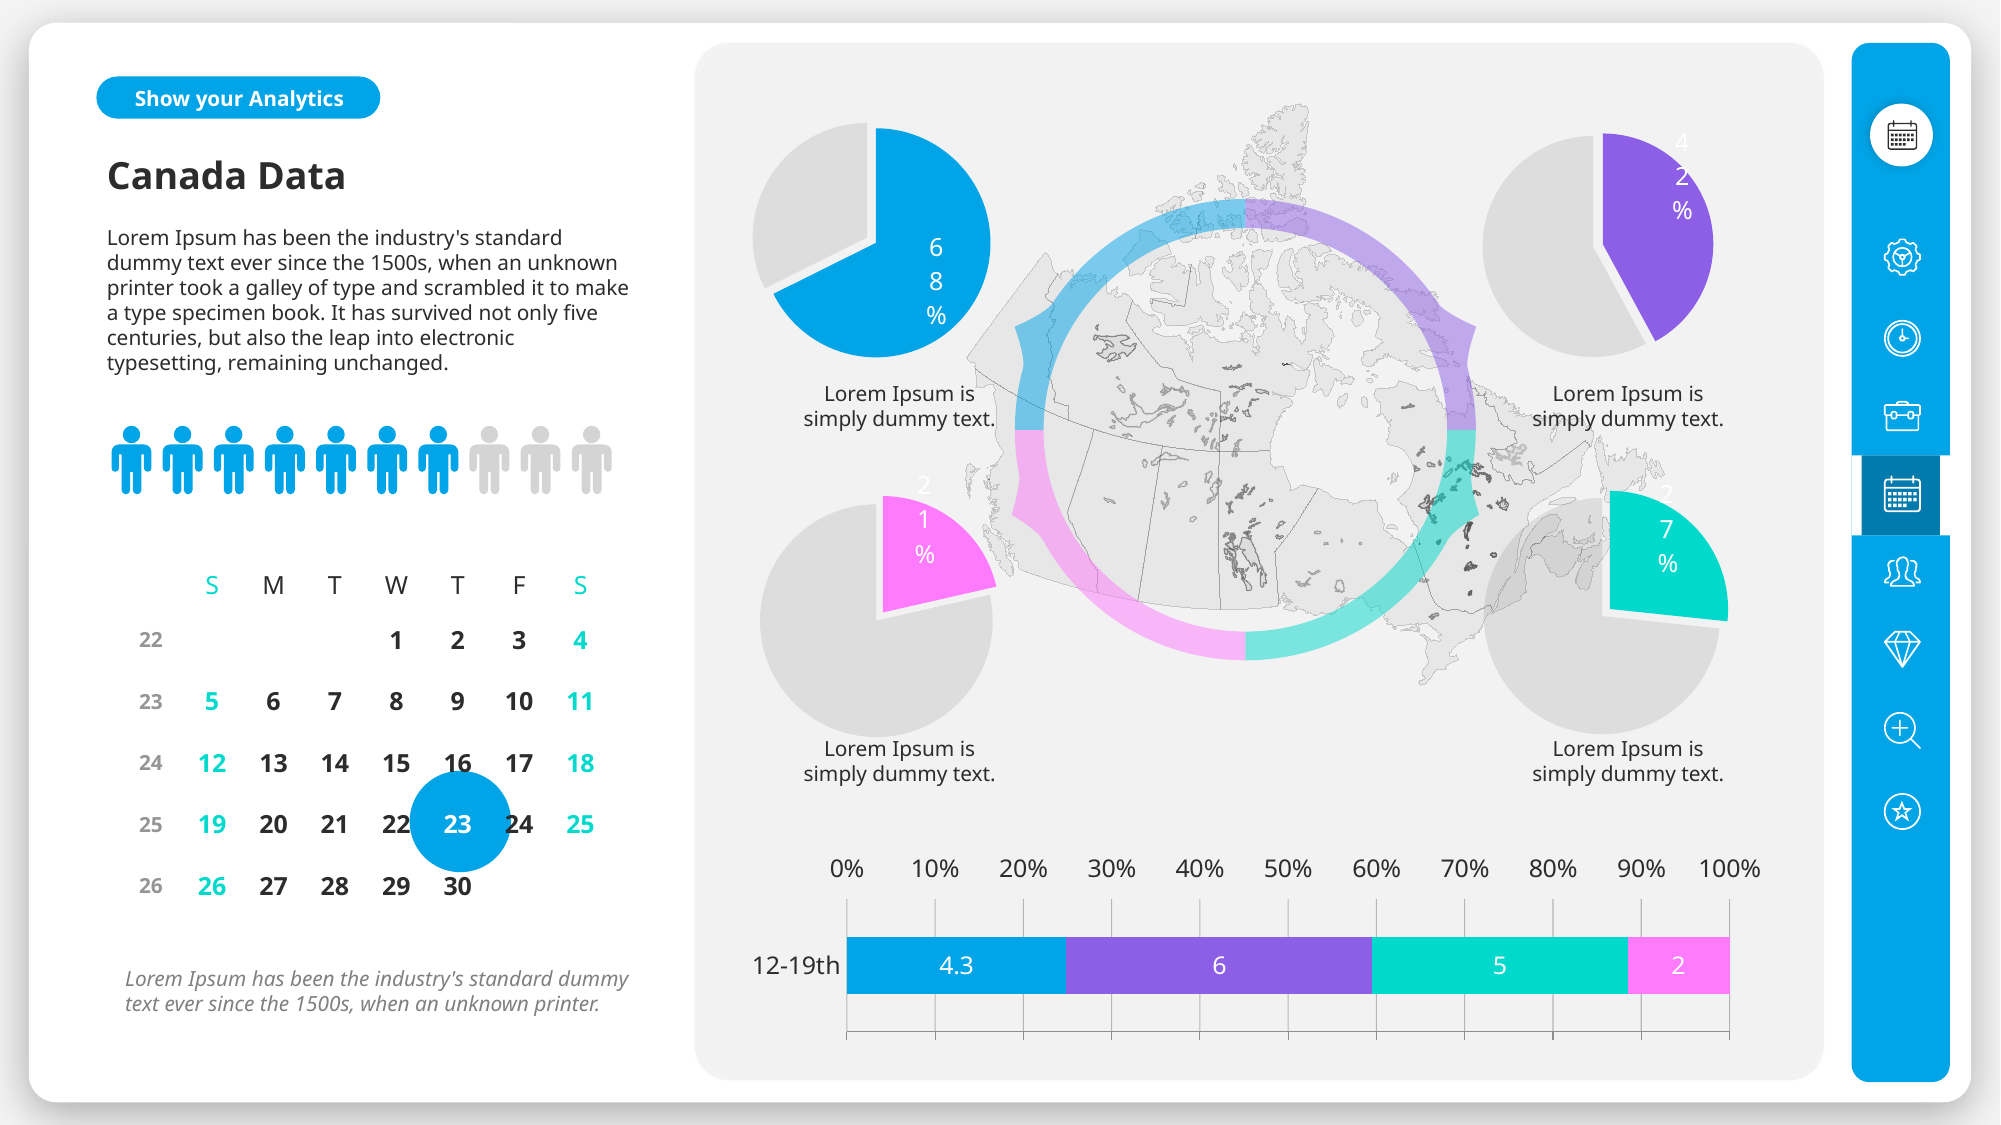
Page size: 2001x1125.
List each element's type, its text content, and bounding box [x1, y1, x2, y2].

text_box [367, 425, 408, 495]
chart [745, 460, 1045, 745]
text_box [1883, 793, 1921, 830]
text_box [469, 425, 510, 495]
text_box [1883, 556, 1921, 587]
text_box [520, 425, 561, 495]
text_box [1883, 238, 1921, 276]
text_box [1883, 319, 1921, 357]
text_box [1850, 41, 1951, 1084]
text_box [213, 425, 254, 495]
text_box [1883, 711, 1921, 749]
text_box [111, 425, 152, 495]
chart [1476, 460, 1776, 745]
text_box Canada Data [92, 144, 649, 205]
text_box Lorem Ipsum is simply dummy text. [786, 387, 965, 438]
text_box [316, 425, 356, 495]
chart [730, 847, 1782, 1041]
text_box Lorem Ipsum is simply dummy text. [1514, 745, 1742, 793]
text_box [1851, 455, 1950, 536]
text_box Lorem Ipsum has been the industry's standard dummy text ever since the 1500s, when an unknown printer took a galley of type and scrambled it to make a type specimen book. It has survived not only five centuries, but also the leap into electronic typesetting, remaining unchanged. [92, 217, 650, 383]
text_box Lorem Ipsum is simply dummy text. [1665, 387, 1742, 438]
text_box [1887, 120, 1918, 150]
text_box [122, 569, 609, 914]
text_box [1883, 630, 1921, 668]
text_box [418, 425, 459, 495]
chart [1476, 103, 1776, 387]
text_box [1869, 102, 1934, 168]
text_box [95, 77, 108, 118]
text_box Lorem Ipsum has been the industry's standard dummy text ever since the 1500s, when an unknown printer. [110, 958, 649, 1024]
text_box [162, 425, 203, 495]
text_box [571, 425, 612, 495]
text_box [264, 425, 305, 495]
text_box [693, 41, 1825, 1082]
text_box Show your Analytics [108, 77, 370, 118]
text_box [370, 78, 382, 117]
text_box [965, 103, 1665, 686]
text_box Lorem Ipsum is simply dummy text. [786, 745, 1013, 793]
chart [745, 103, 1045, 387]
text_box [1883, 400, 1921, 432]
